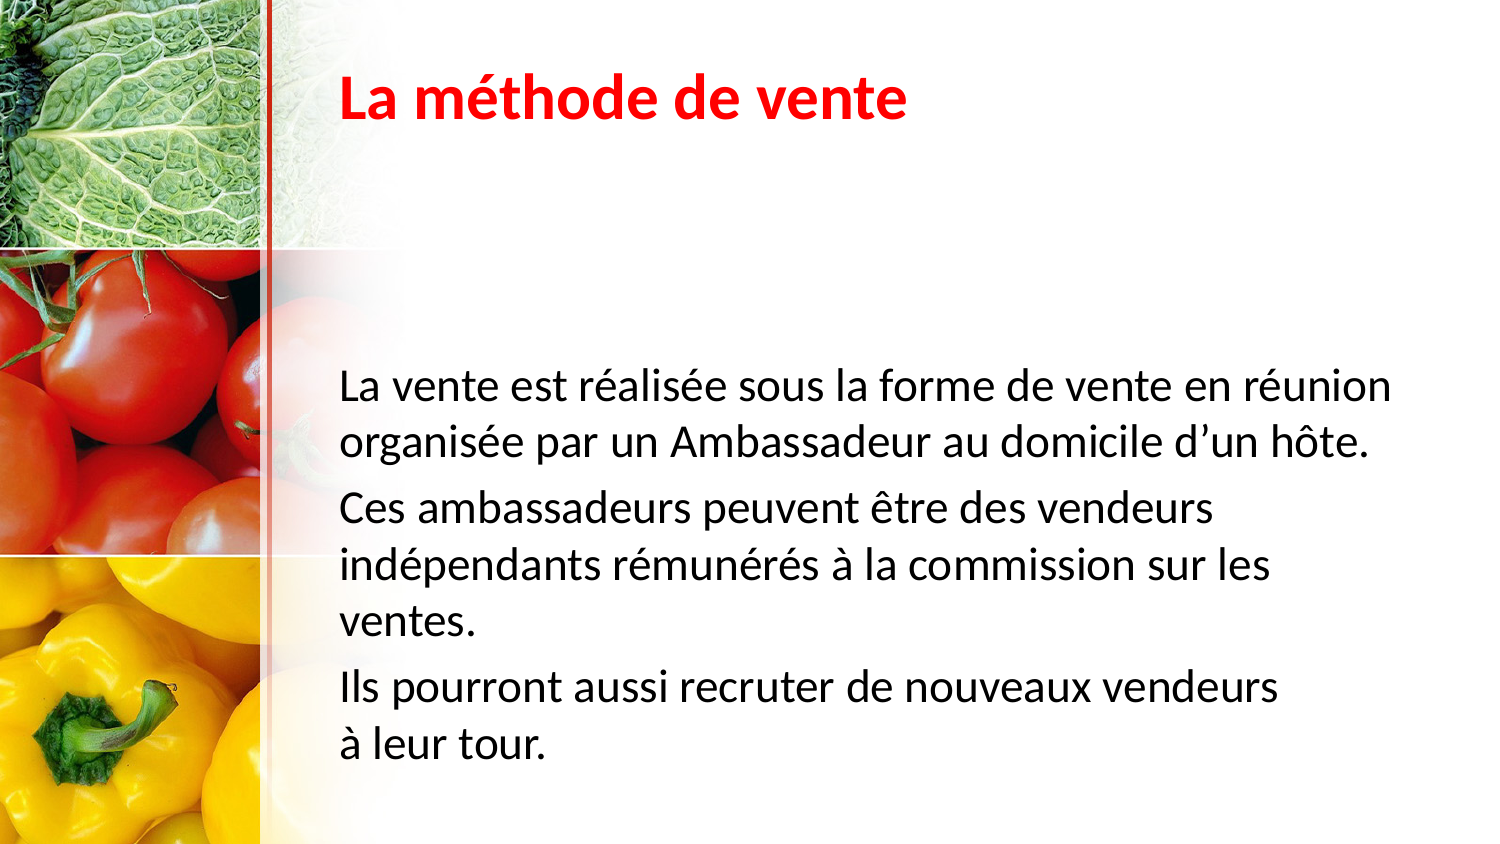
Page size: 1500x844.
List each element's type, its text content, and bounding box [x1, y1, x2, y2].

title La méthode de vente [324, 46, 1427, 141]
text_box La vente est réalisée sous la forme de vente en réunion organisée par un Ambassadeur au domicile d’un hôte. Ces ambassadeurs peuvent être des vendeurs indépendants rémunérés à la commission sur les ventes. Ils pourront aussi recruter de nouveaux vendeurs à leur tour. [324, 346, 1427, 798]
picture [0, 0, 1500, 844]
